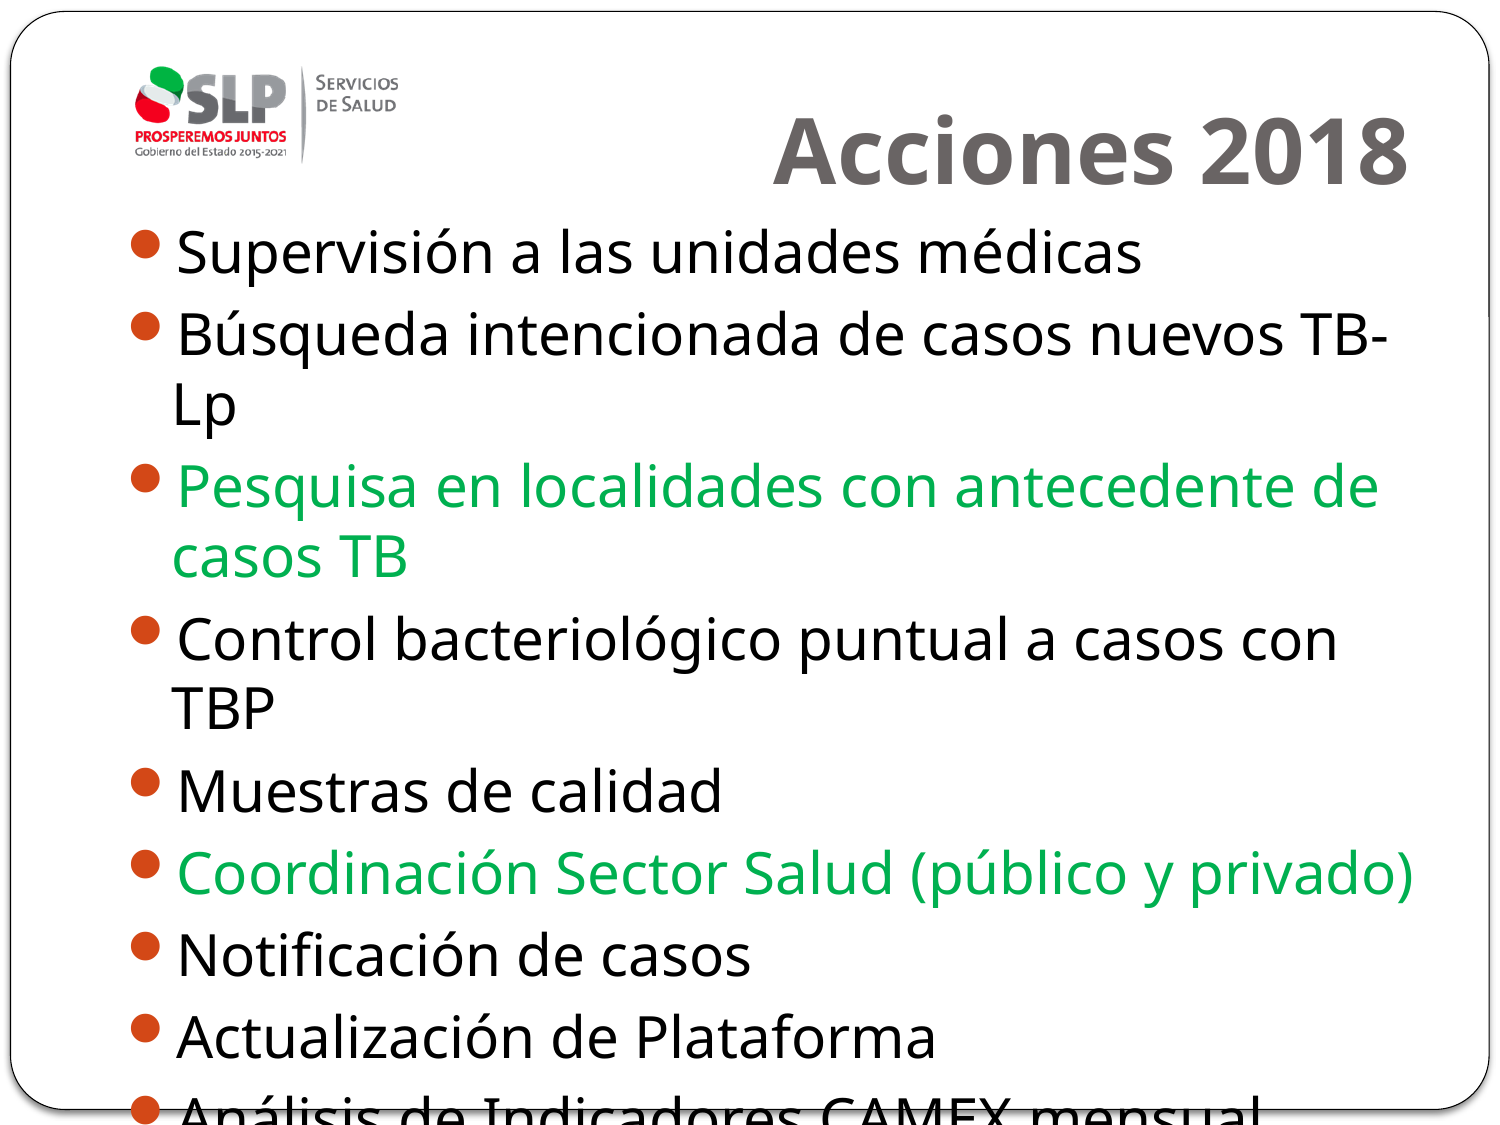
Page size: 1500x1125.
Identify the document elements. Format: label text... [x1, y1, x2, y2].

picture [135, 66, 399, 165]
title Acciones 2018 [75, 42, 1425, 218]
list Supervisión a las unidades médicas Búsqueda intencionada de casos nuevos TB-Lp Pesquisa en localidades con antecedente de casos TB Control bacteriológico puntual a casos con TBP Muestras de calidad Coordinación Sector Salud (público y privado) Notificación de casos Actualización de Plataforma Análisis de Indicadores CAMEX mensual TAES Actividades de abogacía [112, 208, 1459, 918]
